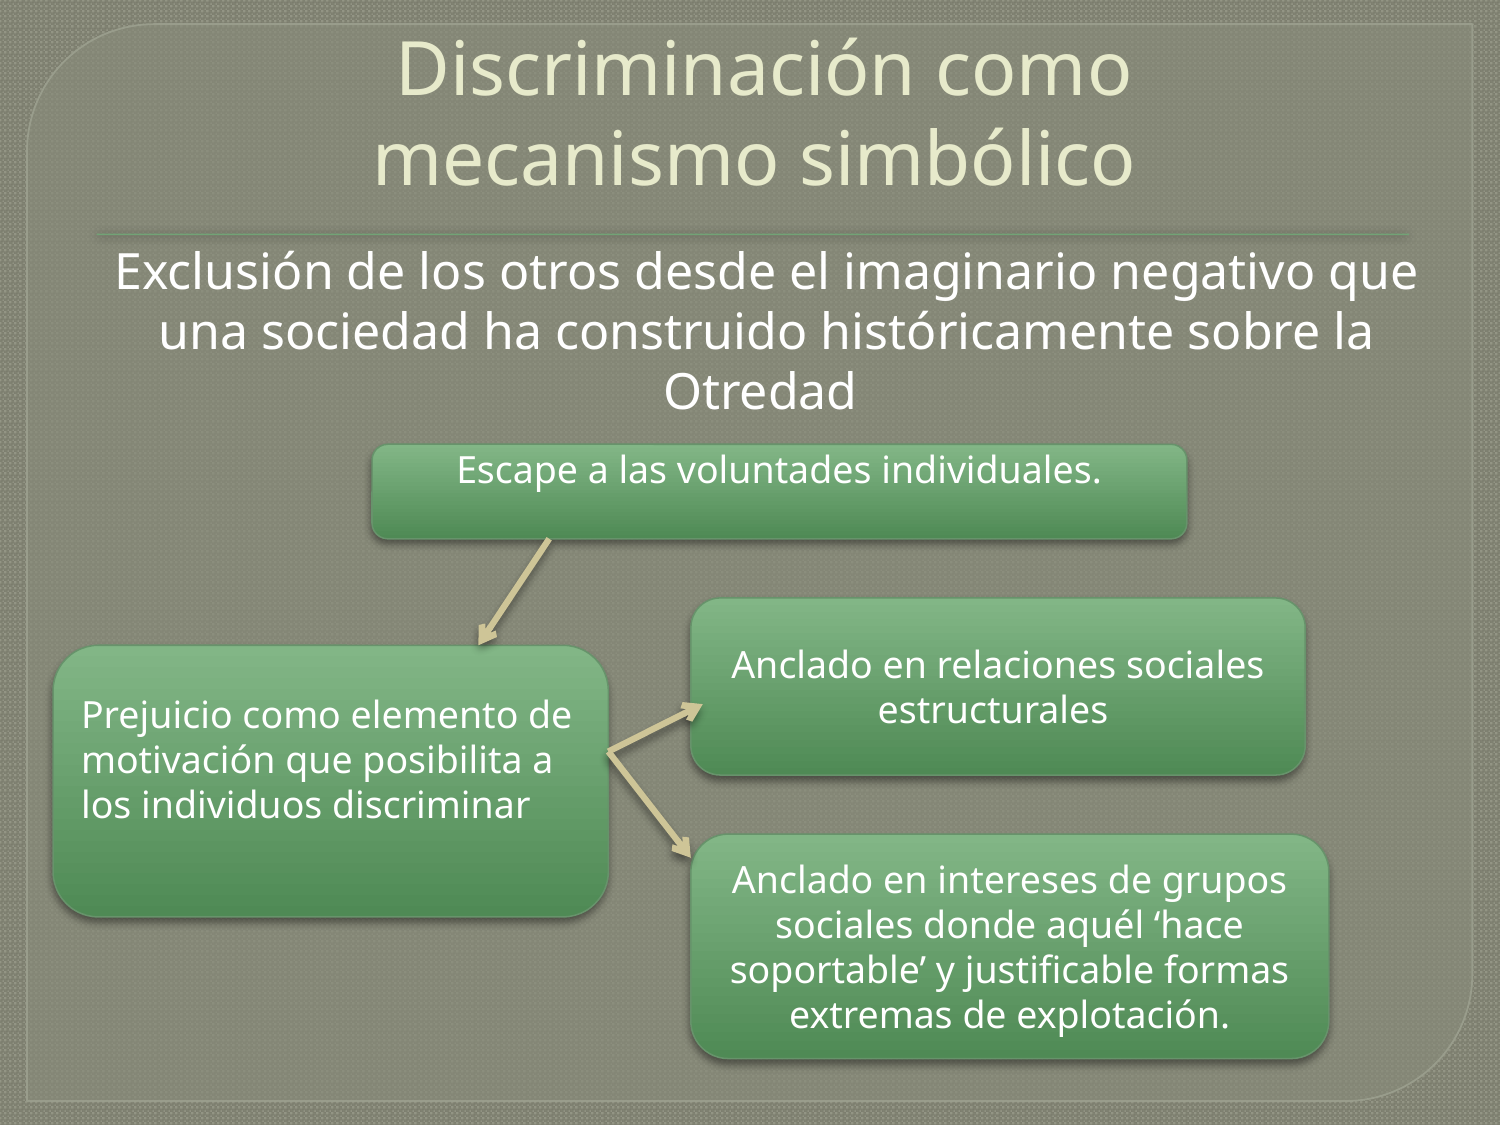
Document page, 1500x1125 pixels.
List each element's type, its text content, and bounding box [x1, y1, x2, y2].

list Exclusión de los otros desde el imaginario negativo que una sociedad ha construido históricamente sobre la Otredad [75, 231, 1459, 1083]
title Discriminación como mecanismo simbólico [75, 41, 1425, 209]
text_box Prejuicio como elemento de motivación que posibilita a los individuos discriminar [52, 644, 610, 918]
text_box Anclado en intereses de grupos sociales donde aquél ‘hace soportable’ y justificable formas extremas de explotación. [690, 833, 1330, 1060]
text_box Anclado en relaciones sociales estructurales [690, 597, 1307, 776]
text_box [608, 751, 692, 858]
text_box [608, 703, 704, 752]
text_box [478, 538, 550, 646]
text_box Escape a las voluntades individuales. [371, 443, 1188, 540]
